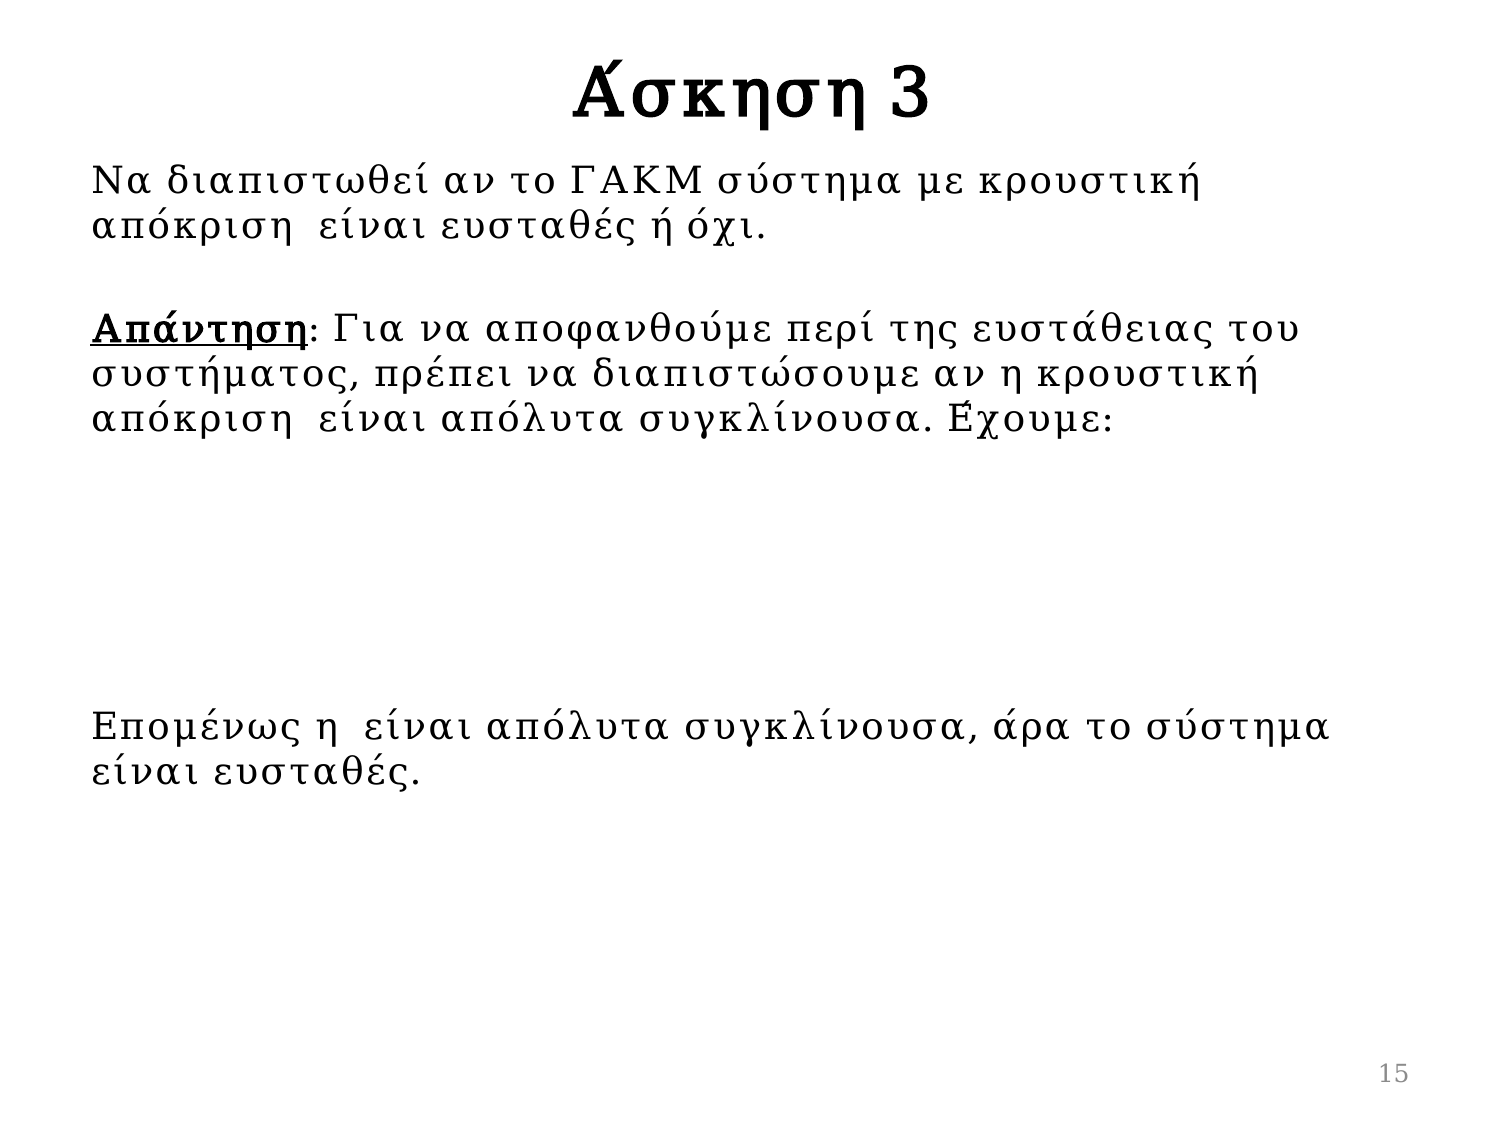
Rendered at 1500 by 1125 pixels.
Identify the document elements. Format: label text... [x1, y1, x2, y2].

title Άσκηση 3 [75, 19, 1425, 159]
slide_number 15 [1222, 1042, 1425, 1103]
